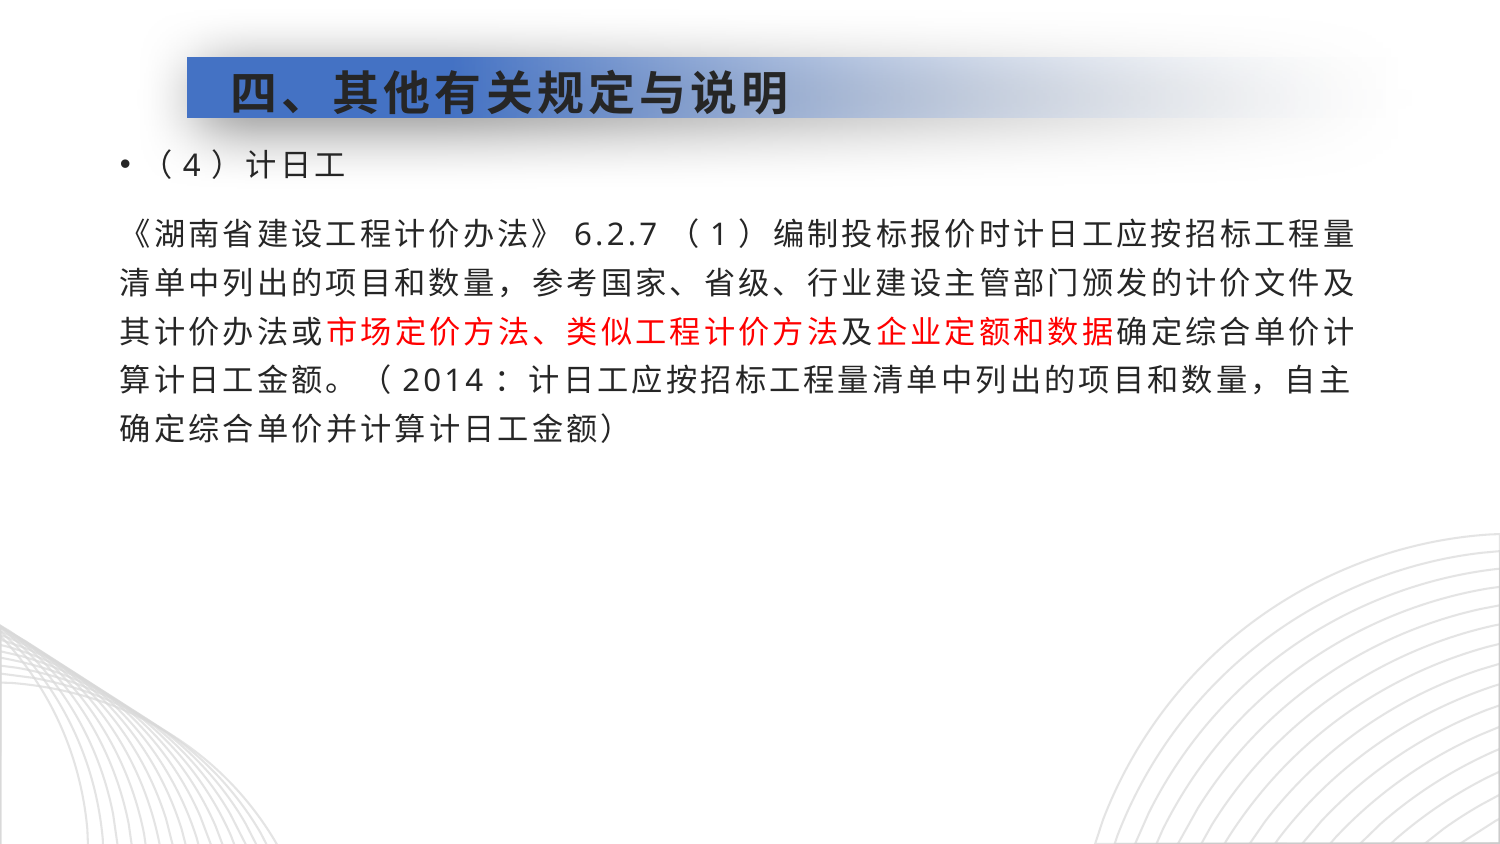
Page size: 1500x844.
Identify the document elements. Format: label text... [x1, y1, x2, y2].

title 四、其他有关规定与说明 [187, 57, 1500, 112]
list （4）计日工 《湖南省建设工程计价办法》6.2.7（1）编制投标报价时计日工应按招标工程量清单中列出的项目和数量，参考国家、省级、行业建设主管部门颁发的计价文件及其计价办法或市场定价方法、类似工程计价方法及企业定额和数据确定综合单价计算计日工金额。（2014：计日工应按招标工程量清单中列出的项目和数量，自主确定综合单价并计算计日工金额） [103, 133, 1388, 798]
text_box [186, 57, 1389, 118]
